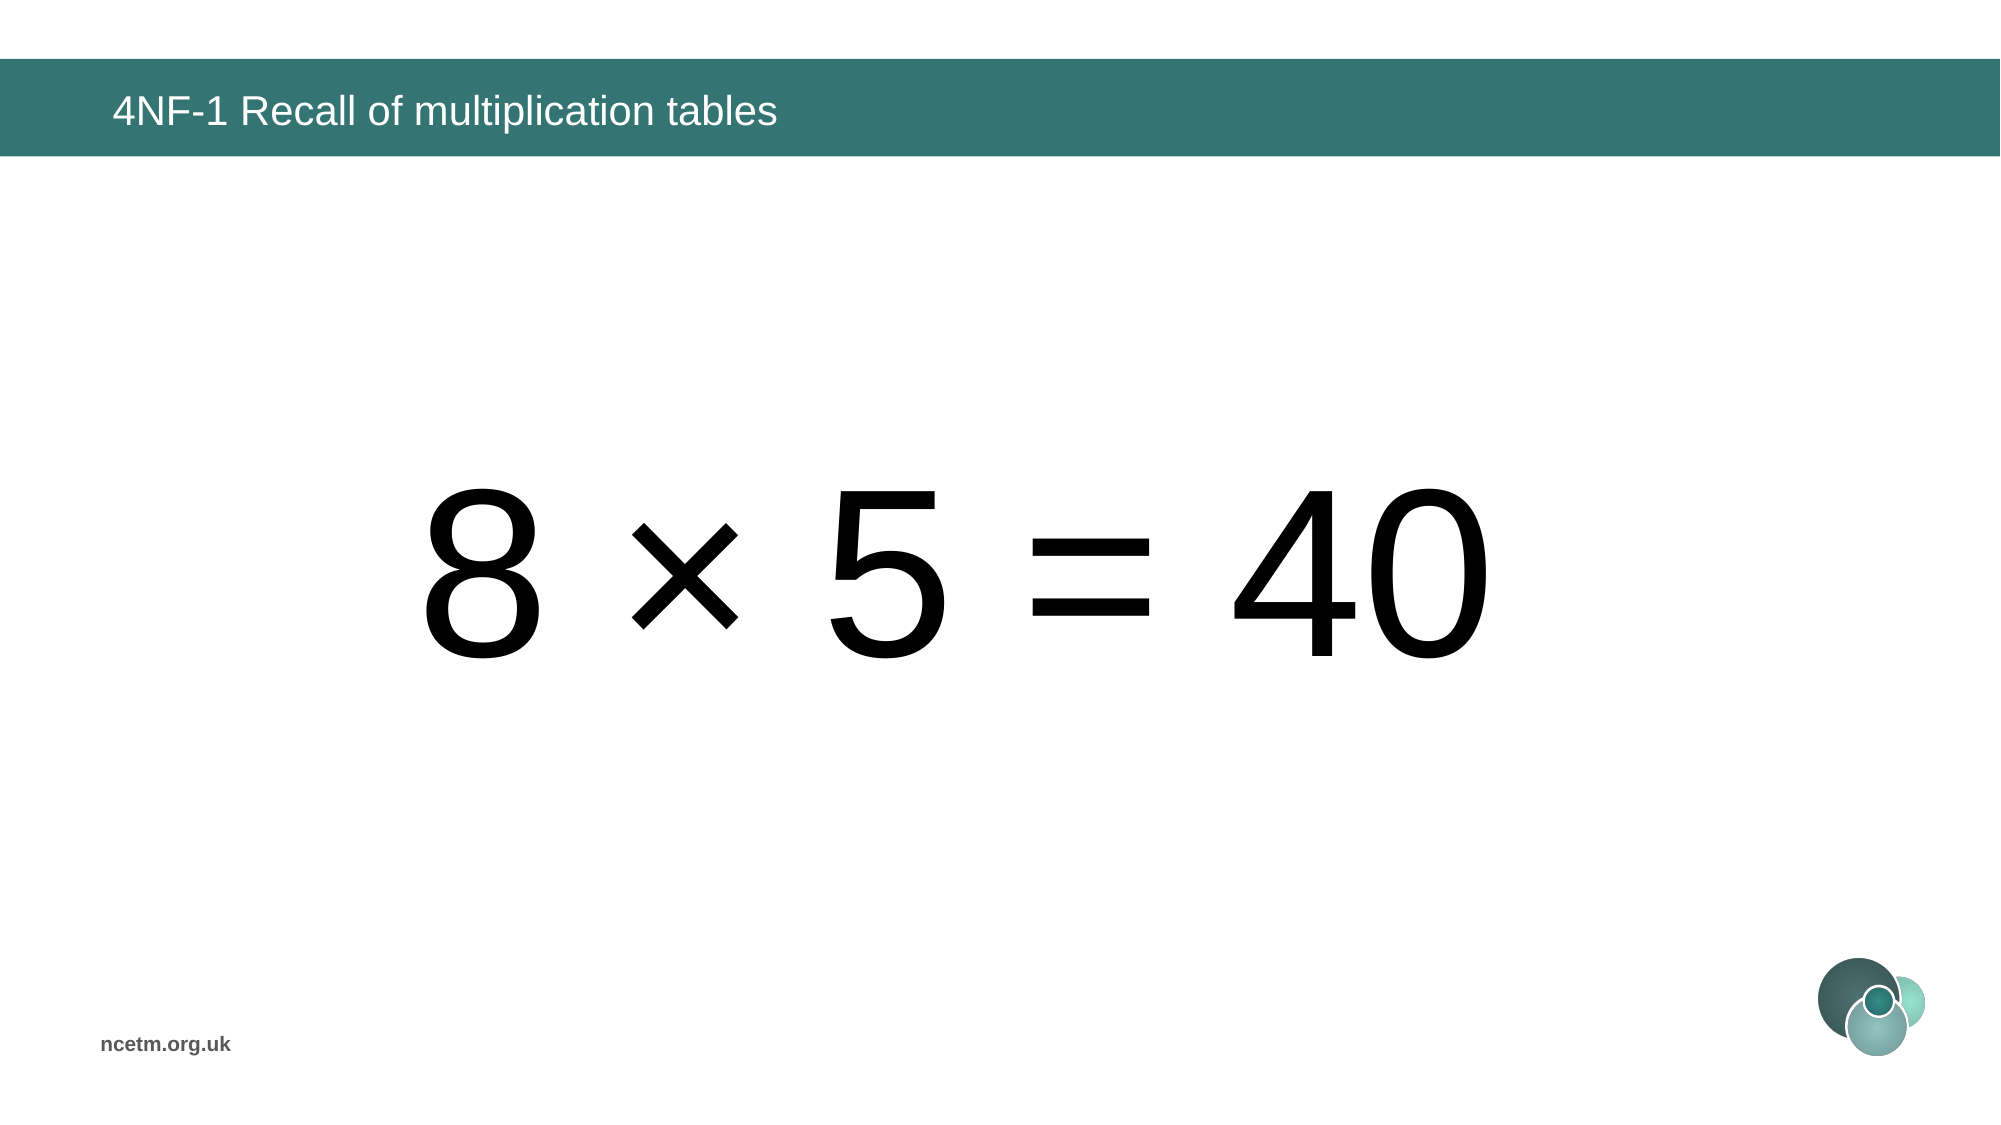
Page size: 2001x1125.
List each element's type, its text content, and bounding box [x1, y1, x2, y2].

text_box 8 × 5 = [401, 409, 1214, 712]
text_box 40 [1214, 409, 1511, 712]
title 4NF-1 Recall of multiplication tables [97, 76, 1945, 147]
picture [1818, 958, 1925, 1056]
